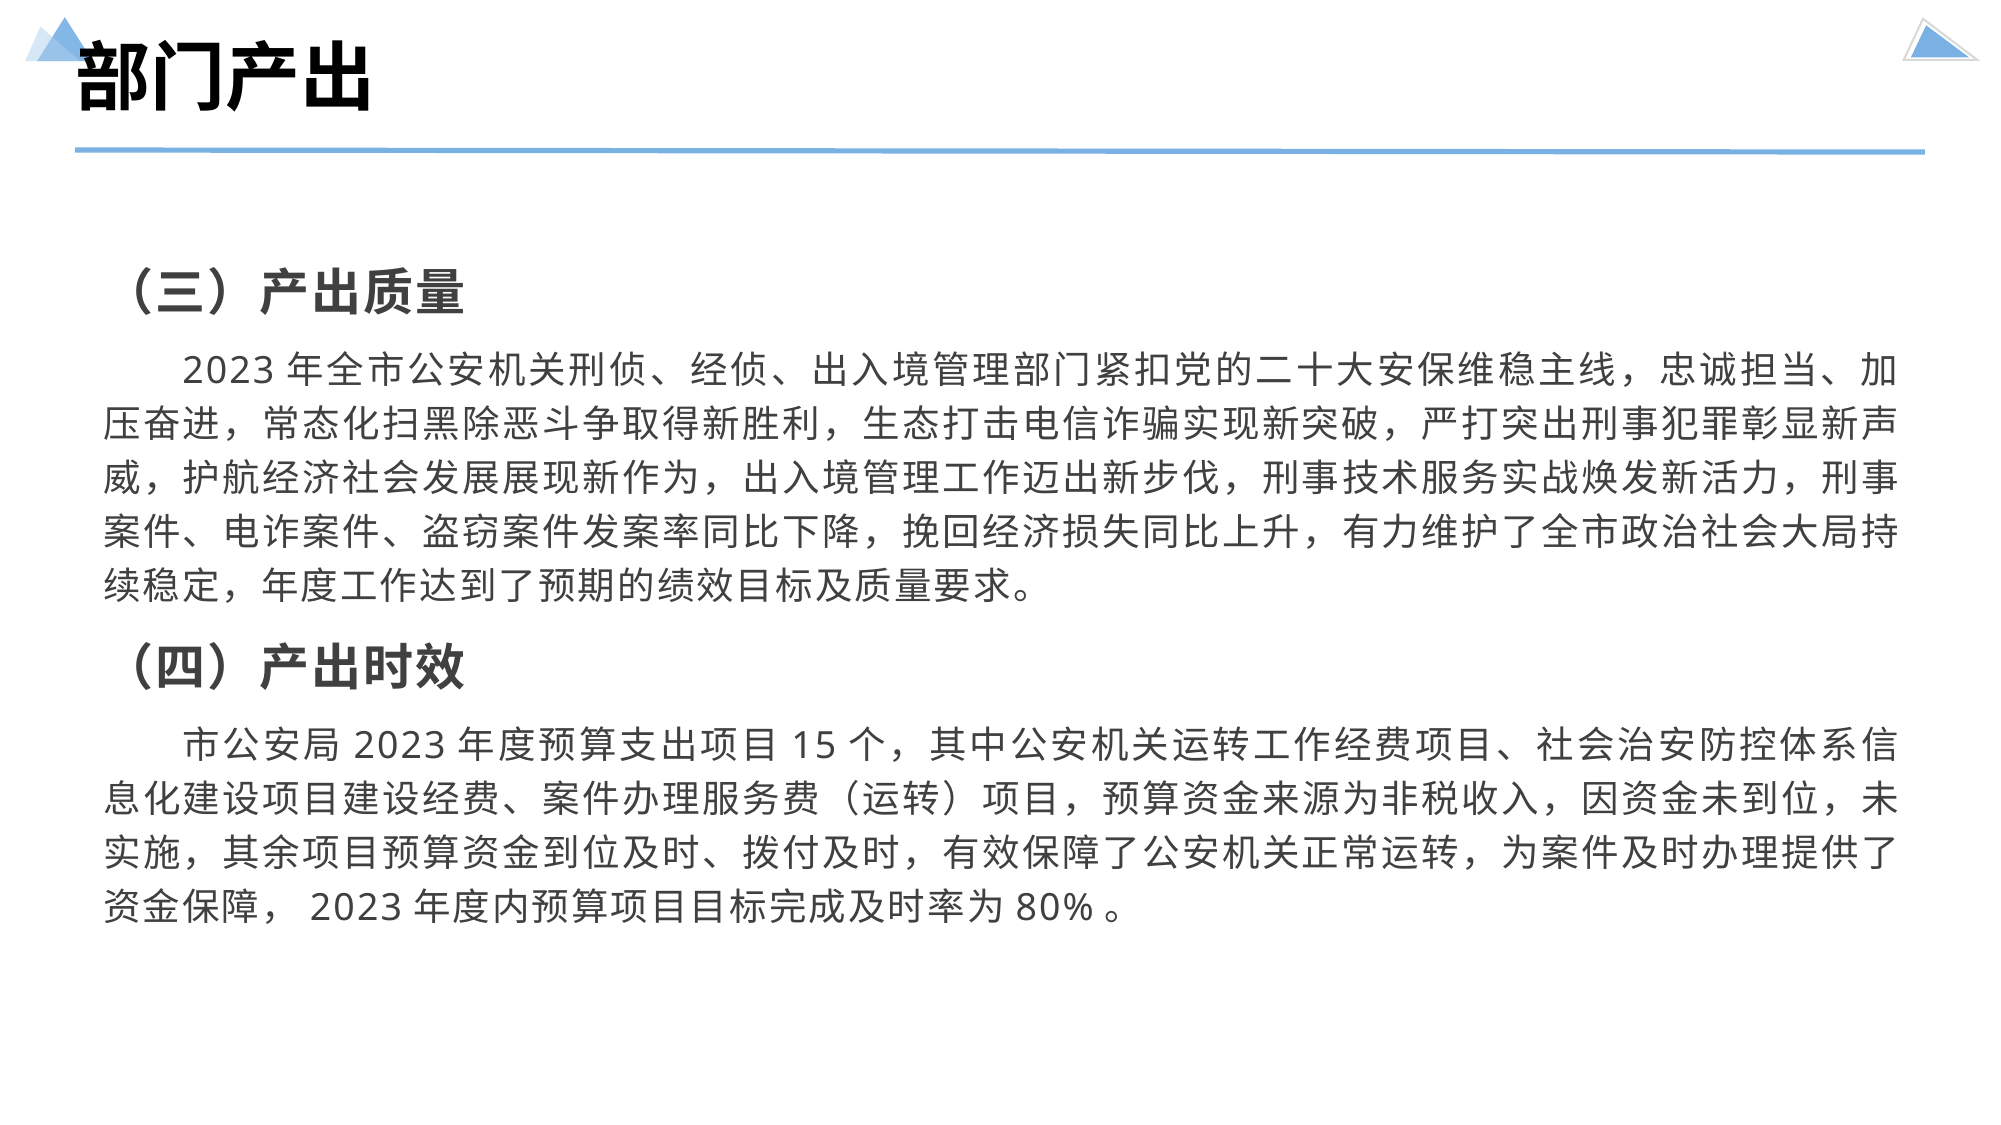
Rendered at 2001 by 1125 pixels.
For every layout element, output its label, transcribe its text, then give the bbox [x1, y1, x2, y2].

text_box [74, 149, 1925, 153]
text_box 部门产出 [75, 62, 1925, 125]
text_box （三）产出质量 2023年全市公安机关刑侦、经侦、出入境管理部门紧扣党的二十大安保维稳主线，忠诚担当、加压奋进，常态化扫黑除恶斗争取得新胜利，生态打击电信诈骗实现新突破，严打突出刑事犯罪彰显新声威，护航经济社会发展展现新作为，出入境管理工作迈出新步伐，刑事技术服务实战焕发新活力，刑事案件、电诈案件、盗窃案件发案率同比下降，挽回经济损失同比上升，有力维护了全市政治社会大局持续稳定，年度工作达到了预期的绩效目标及质量要求。 （四）产出时效 市公安局2023年度预算支出项目15个，其中公安机关运转工作经费项目、社会治安防控体系信息化建设项目建设经费、案件办理服务费（运转）项目，预算资金来源为非税收入，因资金未到位，未实施，其余项目预算资金到位及时、拨付及时，有效保障了公安机关正常运转，为案件及时办理提供了资金保障，2023年度内预算项目目标完成及时率为80%。 [92, 177, 1911, 1070]
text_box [25, 17, 1978, 62]
